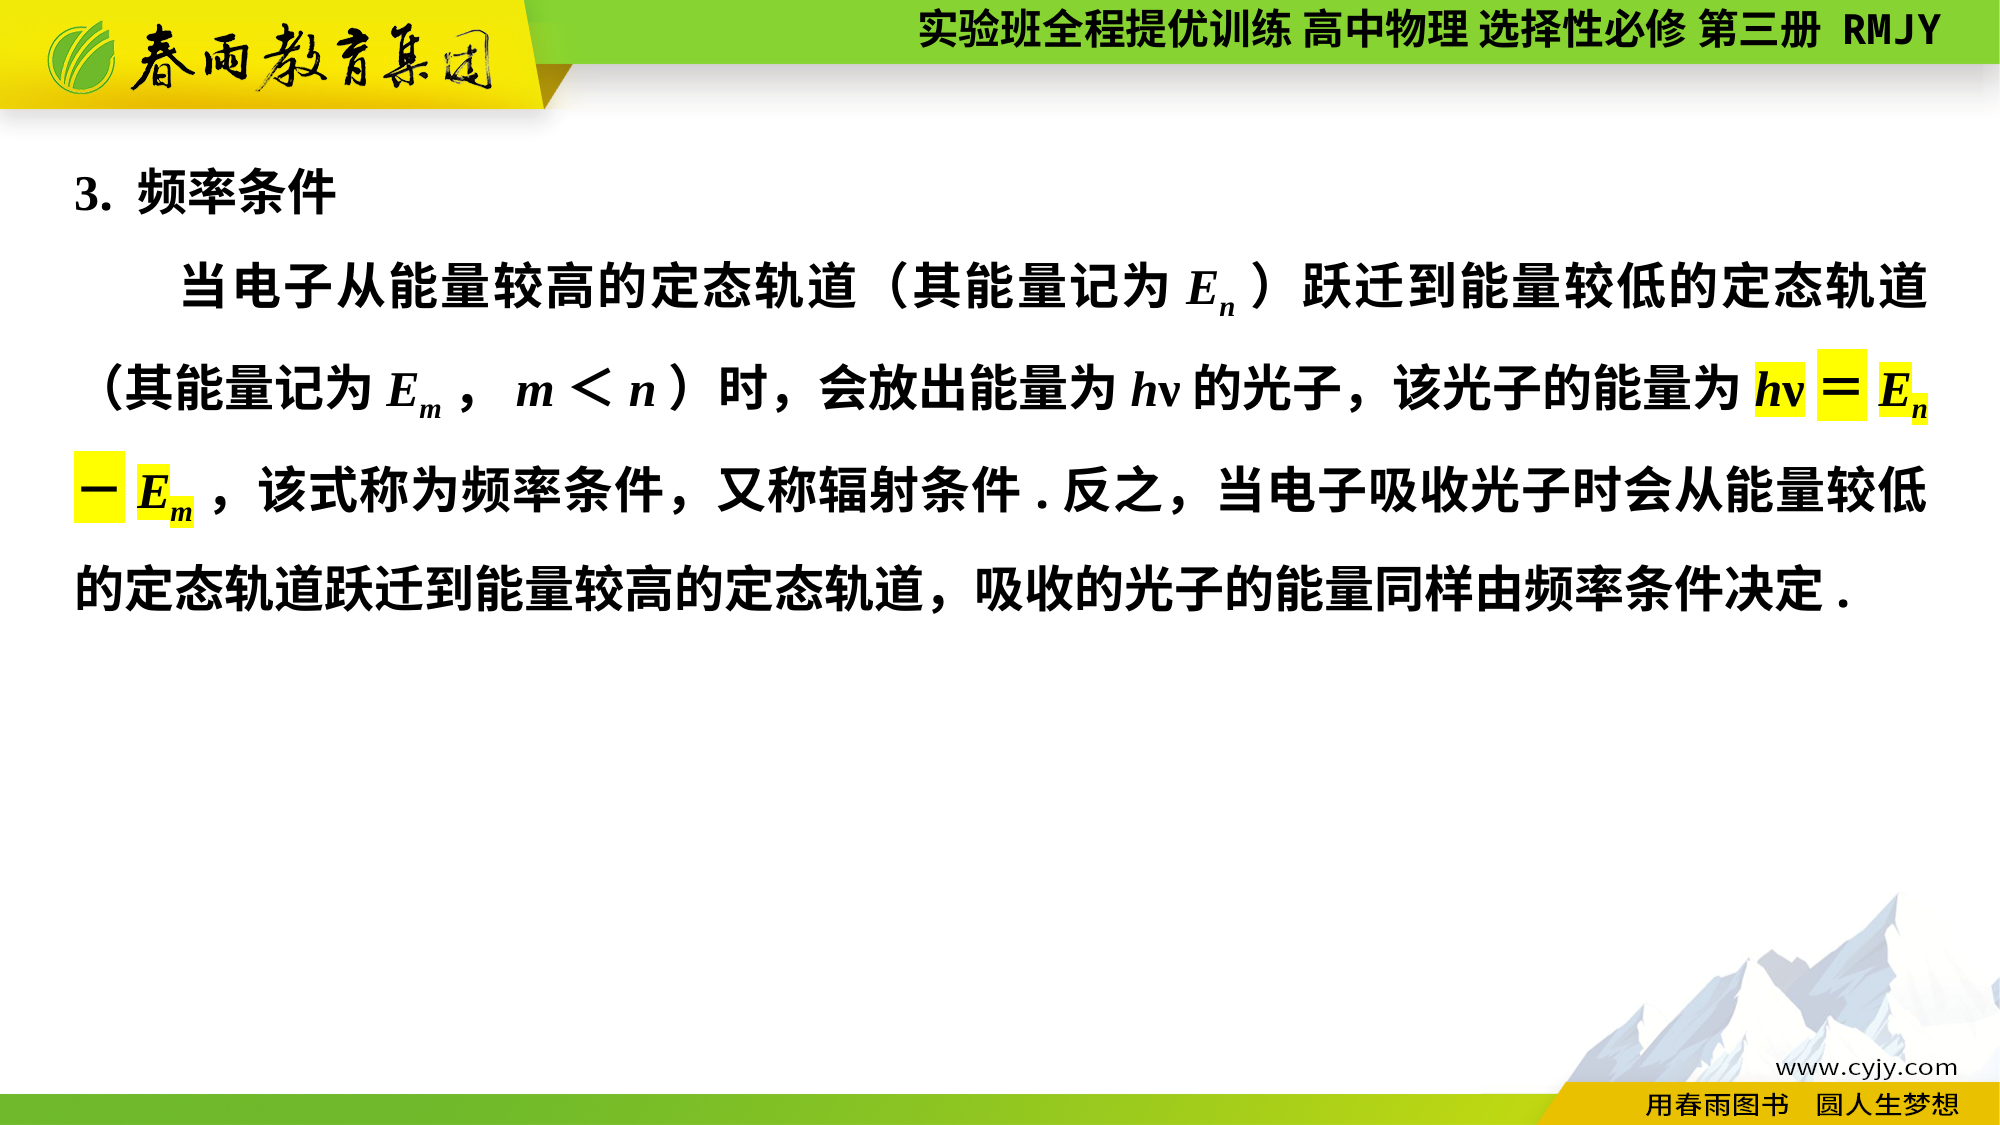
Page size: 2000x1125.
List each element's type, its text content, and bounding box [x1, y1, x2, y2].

picture [0, 0, 2000, 1125]
list 3. 频率条件 当电子从能量较高的定态轨道（其能量记为En）跃迁到能量较低的定态轨道（其能量记为Em，m＜n）时，会放出能量为hν的光子，该光子的能量为hν＝En－Em，该式称为频率条件，又称辐射条件.反之，当电子吸收光子时会从能量较低的定态轨道跃迁到能量较高的定态轨道，吸收的光子的能量同样由频率条件决定. [59, 122, 1944, 581]
